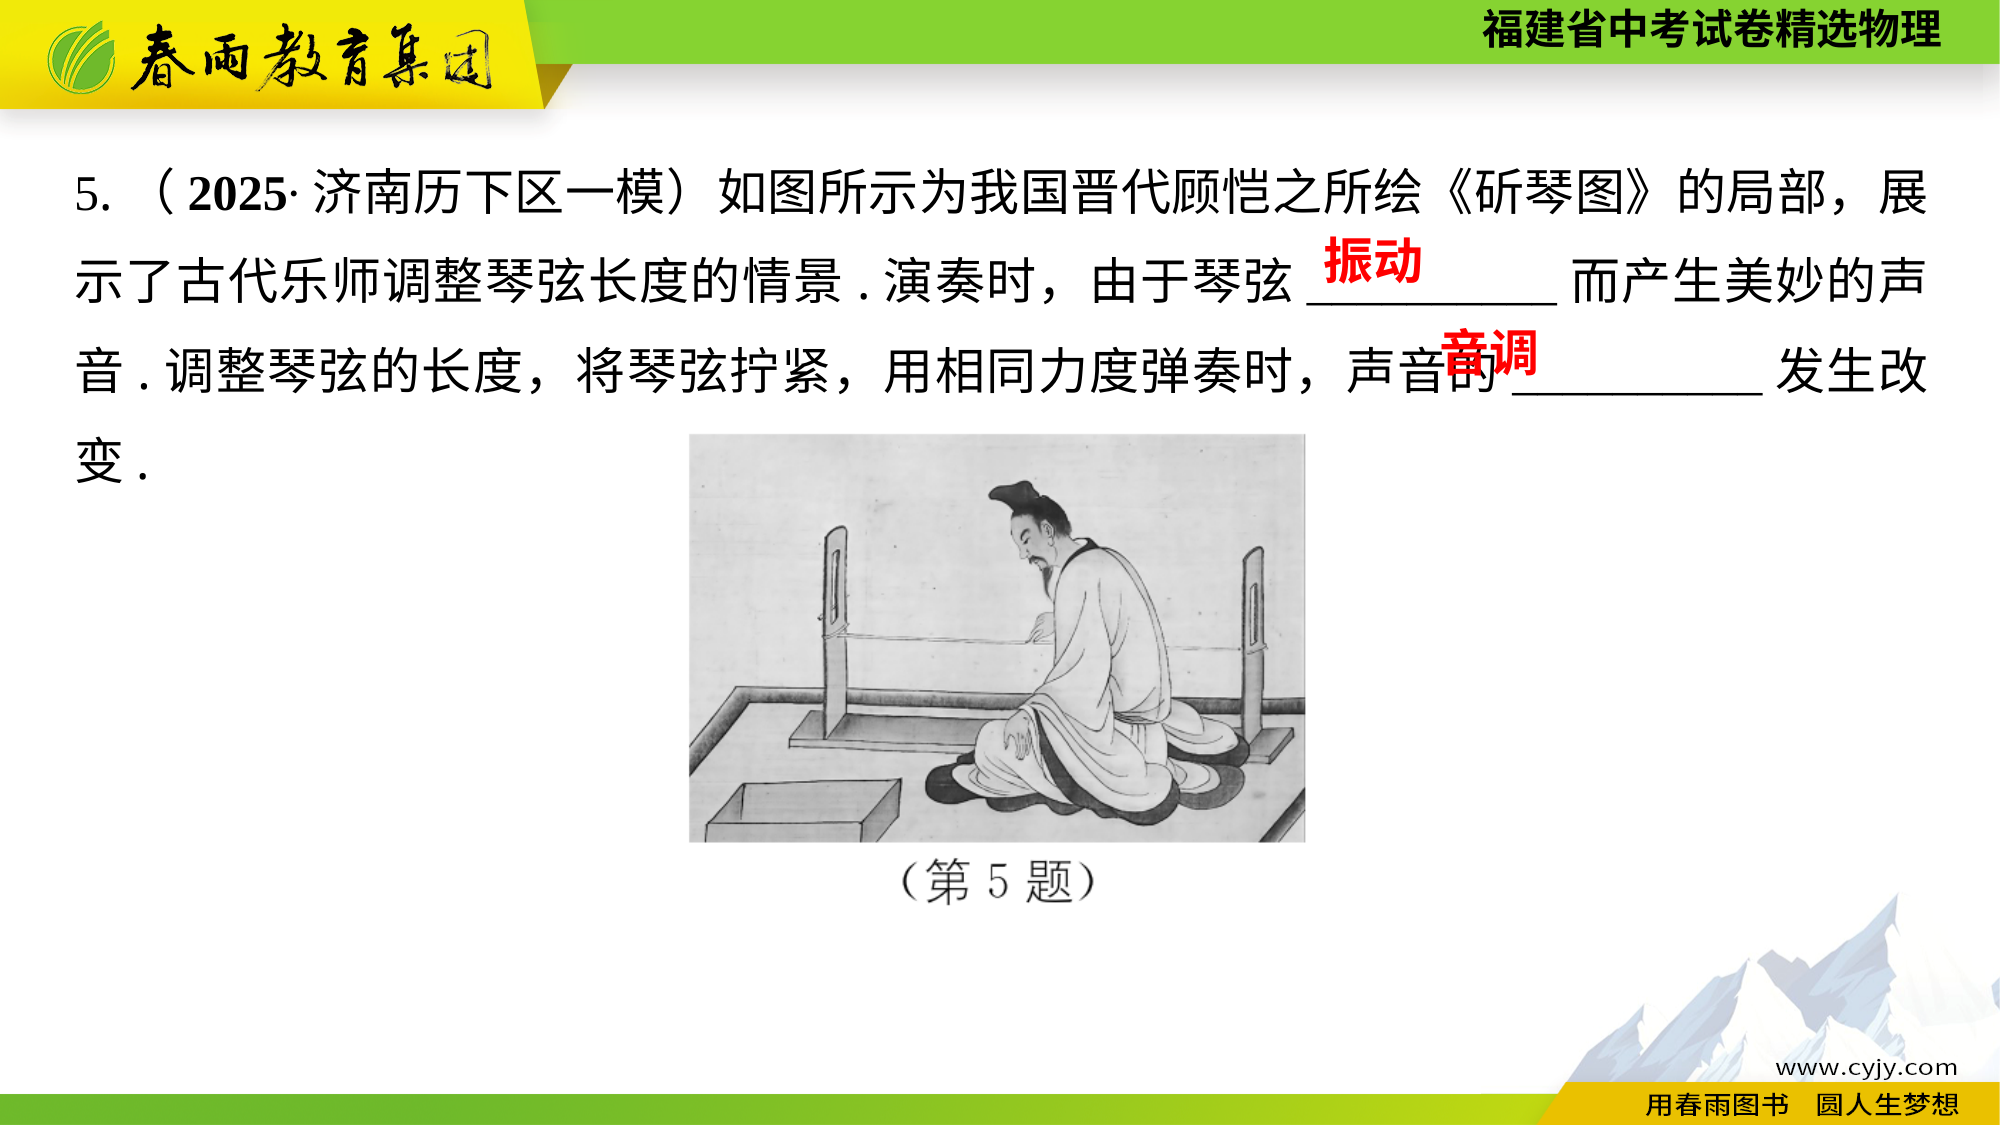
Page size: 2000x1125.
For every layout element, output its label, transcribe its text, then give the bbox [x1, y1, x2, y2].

list 5.（2025∙济南历下区一模）如图所示为我国晋代顾恺之所绘《斫琴图》的局部，展示了古代乐师调整琴弦长度的情景.演奏时，由于琴弦__________而产生美妙的声音.调整琴弦的长度，将琴弦拧紧，用相同力度弹奏时，声音的__________发生改变. [59, 122, 1944, 399]
text_box 音调 [1424, 314, 1555, 390]
text_box 振动 [1308, 222, 1489, 298]
picture [0, 0, 2000, 1125]
